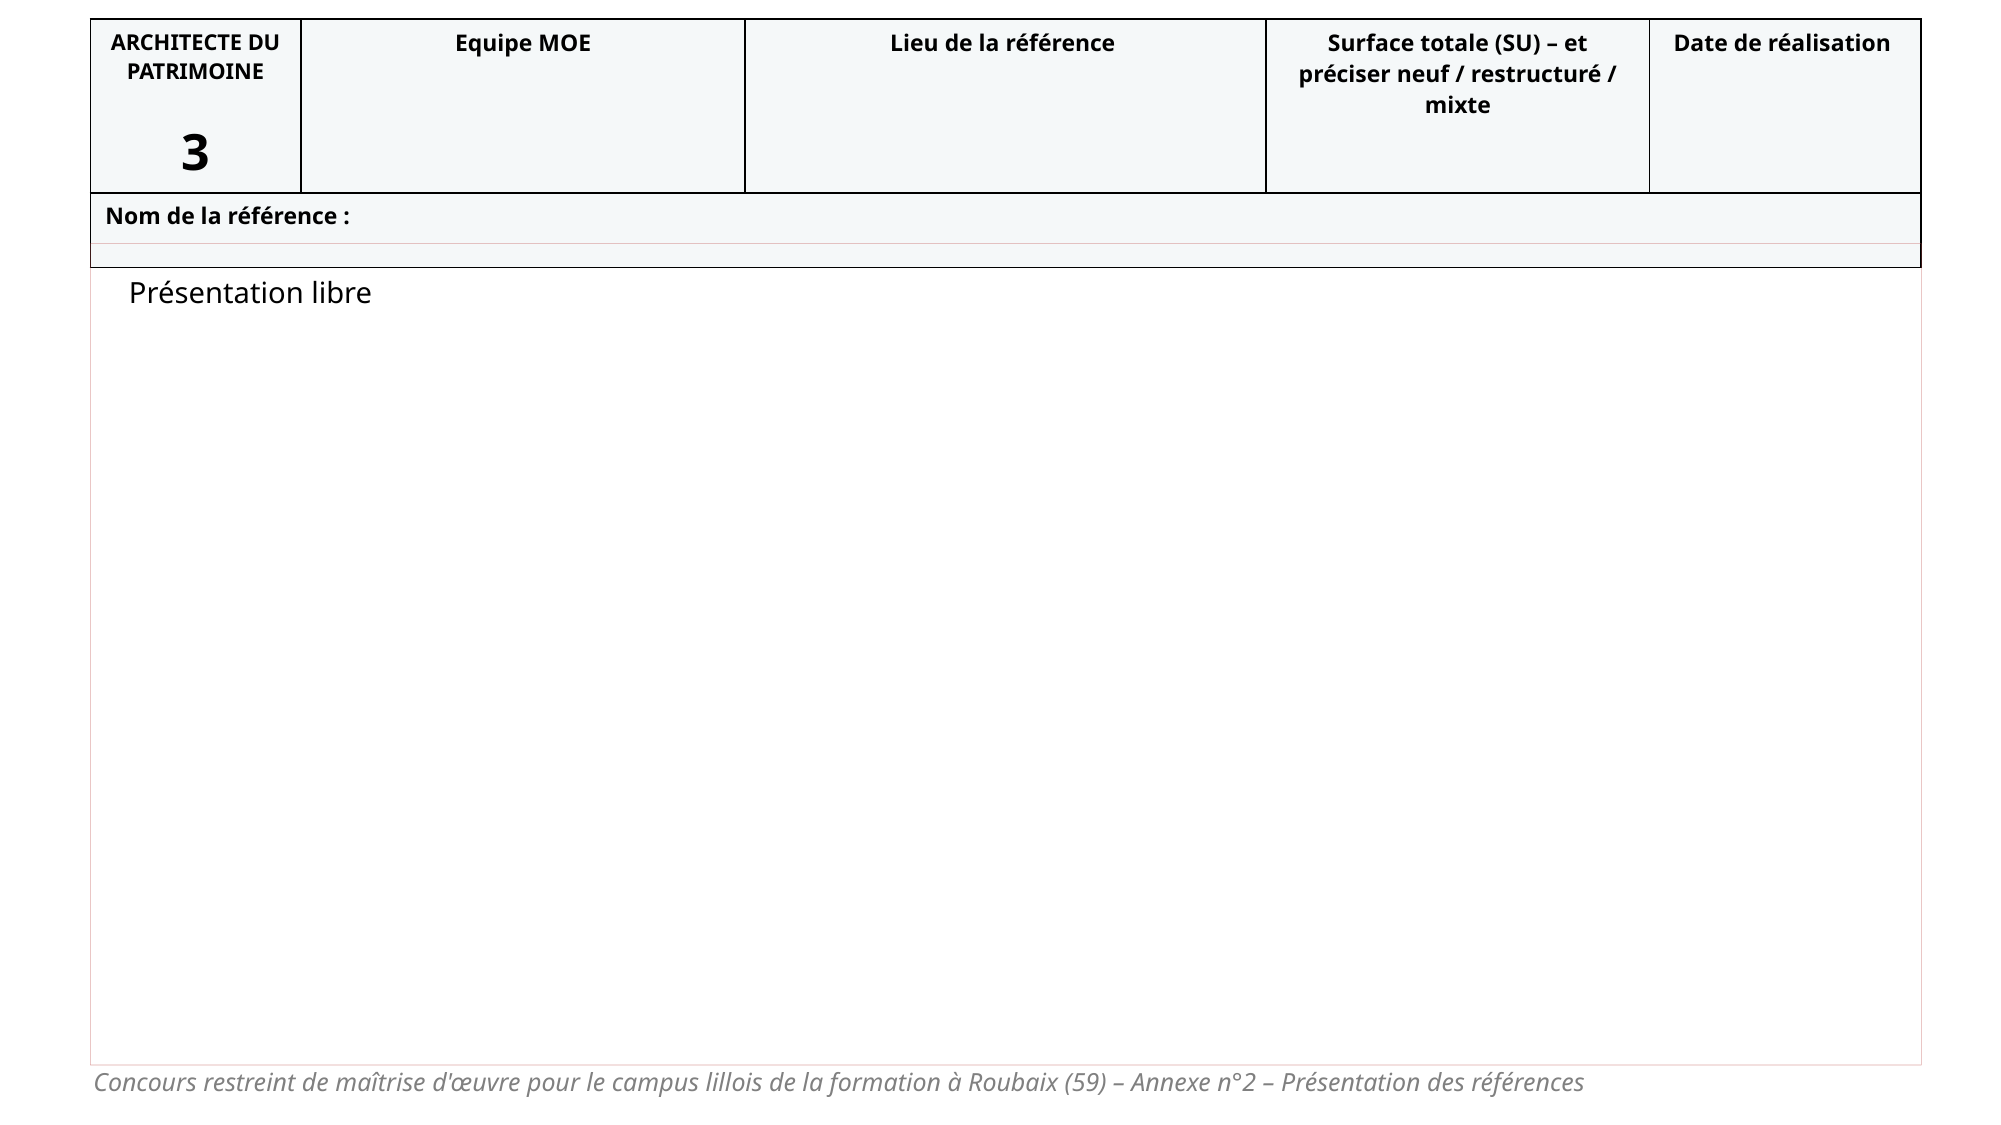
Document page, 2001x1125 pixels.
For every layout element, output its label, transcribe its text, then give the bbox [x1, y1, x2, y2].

text_box Présentation libre [114, 267, 1449, 447]
table_header Surface totale (SU) – et préciser neuf / restructuré / mixte [1267, 20, 1649, 192]
text_box [88, 241, 1923, 1067]
table_header ARCHITECTE DU PATRIMOINE 3 [91, 20, 300, 192]
table_cell Nom de la référence : [91, 194, 1920, 241]
table_header Date de réalisation [1650, 20, 1920, 192]
table_header Lieu de la référence [746, 20, 1265, 192]
table_header Equipe MOE [302, 20, 744, 192]
